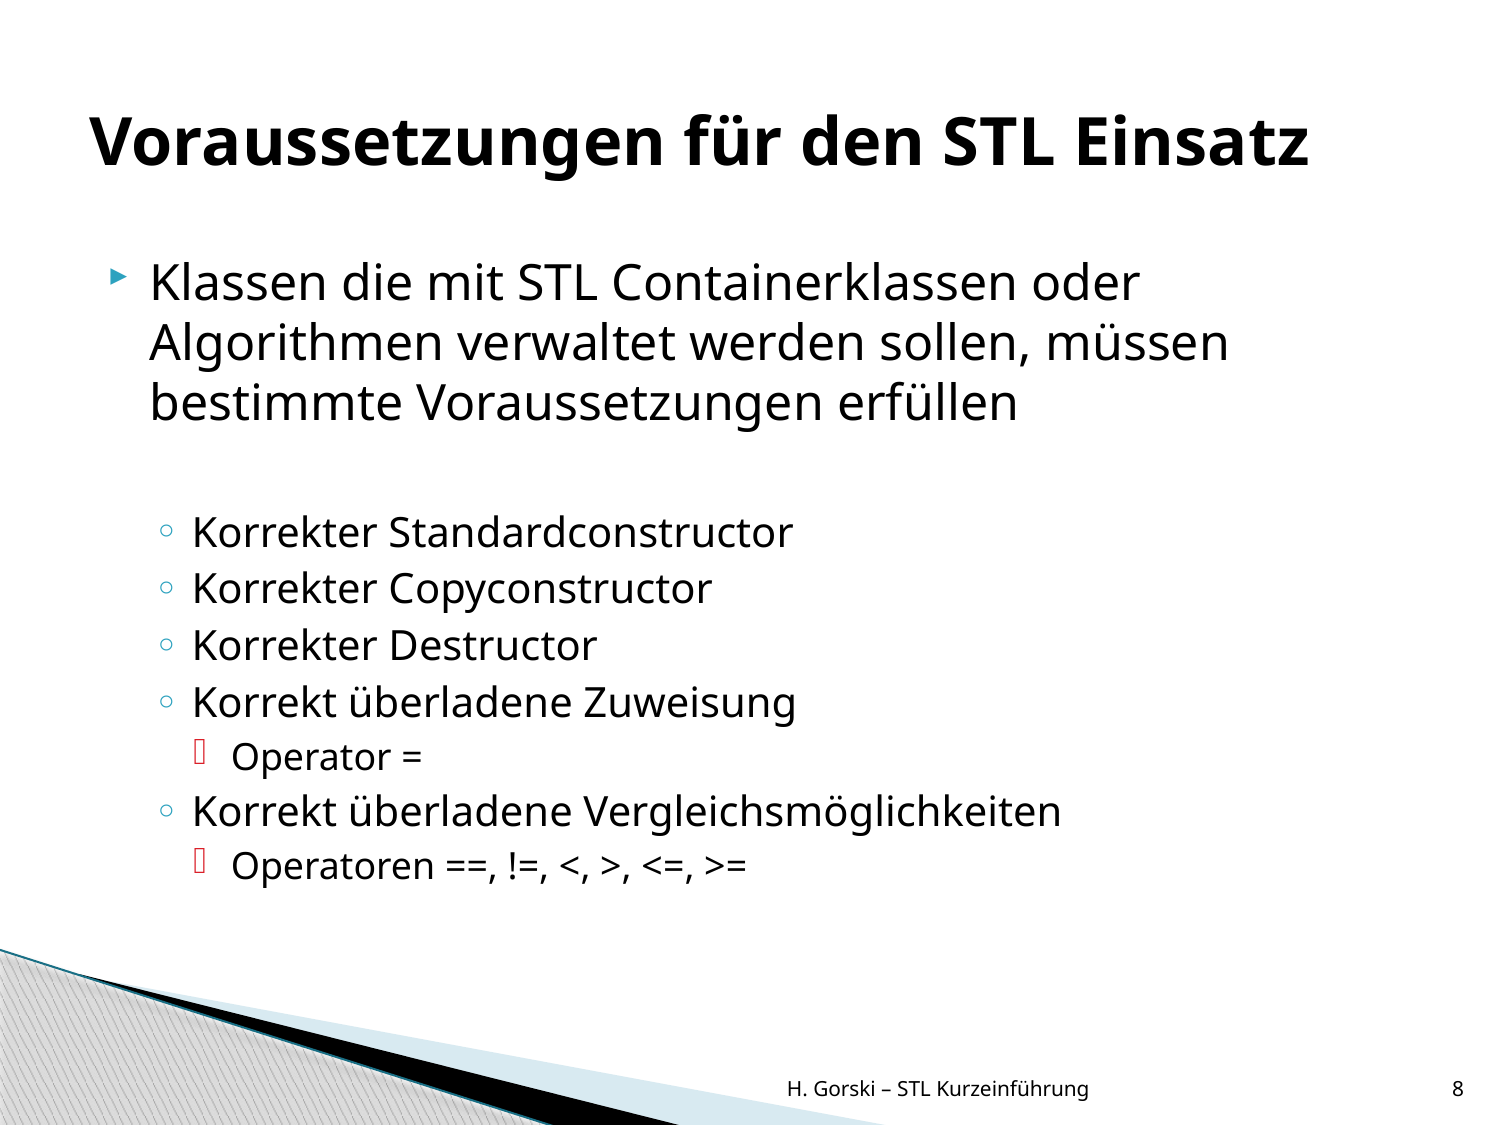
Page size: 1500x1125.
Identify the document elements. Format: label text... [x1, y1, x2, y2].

title Voraussetzungen für den STL Einsatz [75, 45, 1425, 233]
slide_number 8 [1418, 1051, 1479, 1112]
footer H. Gorski – STL Kurzeinführung [718, 1051, 1105, 1112]
list Klassen die mit STL Containerklassen oder Algorithmen verwaltet werden sollen, müssen bestimmte Voraussetzungen erfüllen Korrekter Standardconstructor Korrekter Copyconstructor Korrekter Destructor Korrekt überladene Zuweisung Operator = Korrekt überladene Vergleichsmöglichkeiten Operatoren ==, !=, <, >, <=, >= [75, 243, 1425, 986]
